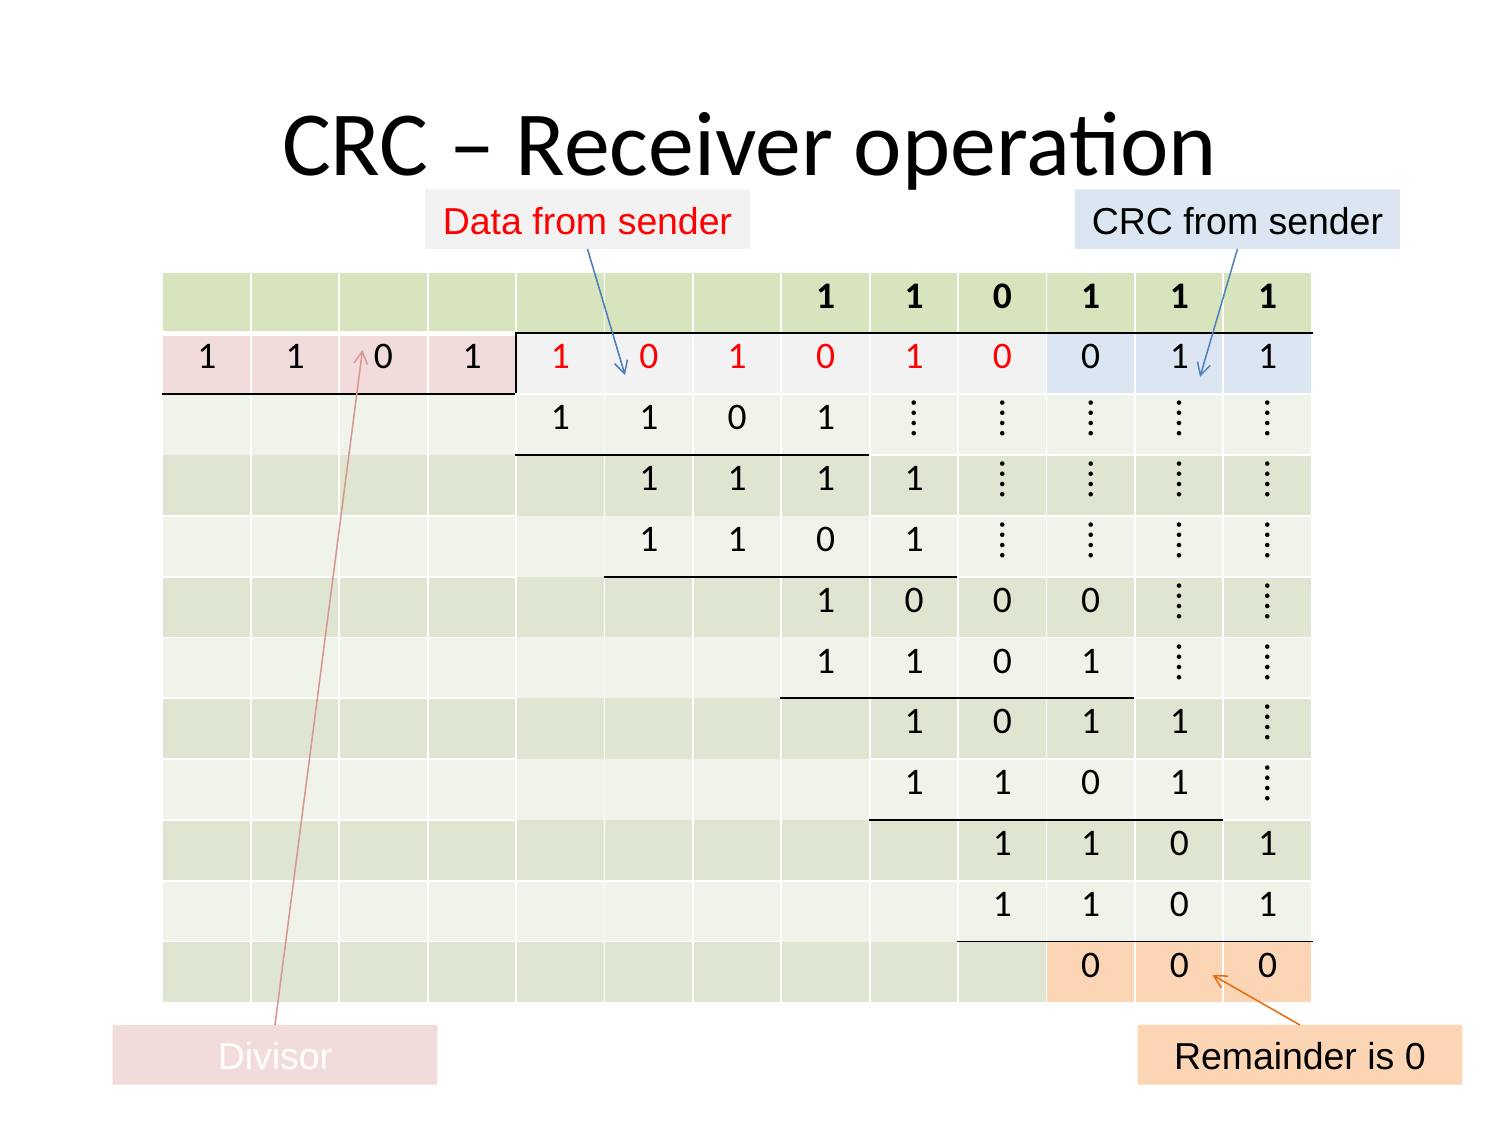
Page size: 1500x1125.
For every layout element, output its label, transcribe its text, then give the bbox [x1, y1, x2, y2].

table_cell ⁞ [1224, 638, 1311, 697]
table_cell [252, 760, 308, 819]
table_cell [252, 578, 332, 637]
table_cell 1 [605, 516, 692, 576]
table_cell [694, 759, 780, 820]
table_cell [694, 820, 780, 880]
text_box Data from sender [425, 189, 750, 249]
table_cell [517, 637, 604, 642]
table_cell 0 [694, 395, 780, 454]
table_cell [517, 577, 604, 637]
table_header 1 [1136, 273, 1222, 332]
table_header 1 [782, 273, 869, 332]
table_cell 0 [959, 578, 1046, 637]
table_cell [340, 455, 347, 509]
table_cell 0 [605, 334, 692, 393]
table_cell [279, 942, 338, 1002]
table_cell 1 [959, 760, 1046, 819]
table_cell [782, 699, 869, 759]
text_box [0, 643, 657, 732]
table_cell [429, 741, 515, 758]
table_cell [163, 517, 250, 576]
table_cell [605, 759, 692, 820]
text_box Remainder is 0 [1137, 1024, 1463, 1085]
table_cell [605, 698, 692, 759]
table_cell [429, 578, 515, 637]
table_cell 0 [959, 334, 1046, 393]
table_cell 1 [694, 334, 780, 393]
table_cell [429, 821, 515, 880]
table_cell [782, 759, 869, 820]
table_cell [252, 821, 300, 880]
table_cell [252, 942, 284, 1002]
table_cell [959, 942, 1046, 1002]
table_cell 1 [1136, 699, 1222, 758]
table_cell [326, 638, 338, 642]
table_cell 0 [959, 638, 1046, 697]
table_header 0 [959, 273, 1046, 332]
table_header [252, 273, 338, 331]
table_cell 1 [1224, 882, 1311, 941]
table_cell [605, 578, 692, 637]
table_cell 1 [871, 699, 957, 758]
table_cell [340, 760, 427, 819]
table_cell [340, 578, 427, 637]
table_header [517, 273, 599, 332]
table_cell 1 [517, 395, 604, 454]
table_cell ⁞ [1136, 578, 1222, 637]
table_cell 1 [605, 395, 692, 454]
table_cell 1 [252, 336, 338, 393]
table_cell [782, 942, 869, 1002]
table_cell ⁞ [1047, 517, 1134, 576]
table_header 1 [1224, 273, 1229, 288]
table_cell [782, 820, 869, 880]
table_cell 0 [782, 334, 869, 393]
table_cell ⁞ [1224, 456, 1311, 515]
table_cell 1 [959, 882, 1046, 941]
table_cell [163, 741, 250, 758]
table_header 1 [1226, 273, 1311, 332]
title CRC – Receiver operation [74, 44, 1426, 233]
table_cell 1 [1136, 760, 1222, 819]
table_cell ⁞ [1224, 578, 1311, 637]
table_cell ⁞ [1224, 517, 1311, 576]
table_cell [163, 638, 250, 642]
table_cell 1 [782, 578, 869, 637]
table_cell [287, 882, 338, 941]
table_cell 1 [163, 336, 250, 393]
table_cell 1 [605, 456, 692, 516]
table_cell 1 [694, 516, 780, 576]
text_box Divisor [112, 1024, 438, 1085]
table_cell [163, 455, 250, 515]
table_cell [694, 942, 780, 1002]
table_cell 1 [871, 517, 957, 576]
table_cell [871, 882, 957, 942]
table_cell 0 [1047, 578, 1134, 637]
table_header [429, 273, 515, 331]
table_cell 0 [782, 516, 869, 576]
table_cell [517, 456, 604, 516]
table_cell [163, 395, 250, 455]
table_cell [871, 821, 957, 880]
table_header [340, 273, 427, 331]
table_header 1 [871, 273, 957, 332]
table_cell 1 [871, 760, 957, 819]
table_cell ⁞ [959, 456, 1046, 515]
table_cell 0 [1136, 942, 1222, 1002]
table_cell 1 [429, 336, 515, 393]
table_cell 0 [340, 336, 427, 393]
table_header [163, 273, 250, 331]
table_cell [350, 395, 427, 455]
table_cell ⁞ [959, 517, 1046, 576]
table_cell 0 [959, 699, 1046, 758]
table_cell 0 [1047, 334, 1134, 393]
table_cell ⁞ [871, 395, 957, 454]
table_cell ⁞ [959, 395, 1046, 454]
table_cell [429, 455, 515, 515]
table_cell [252, 455, 338, 515]
table_cell [295, 821, 338, 880]
table_cell 1 [1047, 638, 1134, 697]
table_header 1 [1047, 273, 1134, 332]
table_cell [429, 395, 515, 455]
table_cell [605, 637, 692, 698]
table_cell 1 [1136, 334, 1222, 393]
table_cell [517, 882, 604, 941]
table_cell [340, 882, 427, 941]
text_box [1230, 955, 1282, 1044]
table_cell [429, 882, 515, 941]
table_cell ⁞ [1136, 456, 1222, 515]
table_cell 1 [782, 456, 869, 516]
table_cell [163, 821, 250, 880]
table_cell [311, 741, 338, 758]
table_cell 0 [1136, 821, 1222, 880]
table_cell ⁞ [1224, 395, 1311, 454]
table_cell 1 [871, 638, 957, 697]
table_cell 1 [1047, 882, 1134, 941]
table_cell ⁞ [1224, 760, 1311, 819]
table_cell [694, 882, 780, 941]
table_cell [340, 638, 427, 642]
table_cell 1 [959, 821, 1046, 880]
table_cell [605, 820, 692, 880]
table_cell [782, 882, 869, 942]
table_cell 1 [782, 637, 869, 697]
table_cell [303, 760, 338, 819]
table_cell [252, 638, 324, 642]
table_cell [163, 882, 250, 941]
table_cell [343, 455, 427, 515]
text_box CRC from sender [1074, 189, 1400, 249]
table_cell ⁞ [1136, 517, 1222, 576]
table_cell [327, 578, 338, 637]
table_cell 1 [1047, 699, 1134, 758]
table_cell [340, 942, 427, 1002]
table_cell [517, 820, 604, 880]
table_cell [429, 517, 515, 576]
table_cell 0 [1047, 942, 1134, 1002]
table_cell [429, 638, 515, 642]
table_cell 1 [1047, 821, 1134, 880]
table_cell 1 [871, 456, 957, 515]
table_cell 1 [694, 456, 780, 516]
table_cell [429, 942, 515, 1002]
table_cell [605, 882, 692, 941]
table_cell 1 [1224, 821, 1311, 880]
table_cell [517, 942, 604, 1002]
table_cell 0 [1136, 882, 1222, 941]
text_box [543, 293, 670, 332]
table_cell 1 [871, 334, 957, 393]
table_cell ⁞ [1224, 699, 1311, 758]
table_cell [517, 741, 604, 759]
table_cell [871, 942, 957, 1002]
table_cell [694, 578, 780, 637]
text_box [1155, 294, 1283, 333]
table_cell [163, 942, 250, 1002]
table_cell [605, 942, 692, 1002]
table_cell [252, 741, 310, 758]
table_cell [252, 395, 338, 455]
table_cell 0 [1224, 942, 1311, 1002]
table_cell [252, 882, 292, 941]
table_cell ⁞ [1136, 638, 1222, 697]
table_cell 0 [871, 578, 957, 637]
table_cell [340, 821, 427, 880]
table_cell [163, 760, 250, 819]
table_cell [163, 578, 250, 637]
table_cell [340, 517, 427, 576]
table_cell 0 [1047, 760, 1134, 819]
table_cell [517, 759, 604, 820]
table_cell [517, 516, 604, 577]
table_cell ⁞ [1047, 395, 1134, 454]
table_cell [694, 698, 780, 759]
table_cell [252, 517, 338, 576]
table_cell 1 [1224, 334, 1311, 393]
table_cell [694, 637, 780, 698]
table_header [605, 273, 692, 332]
table_cell [429, 760, 515, 819]
table_cell [340, 741, 427, 758]
table_cell [340, 395, 355, 455]
table_cell ⁞ [1047, 456, 1134, 515]
table_cell 1 [517, 334, 604, 393]
table_cell ⁞ [1136, 395, 1222, 454]
table_cell 1 [782, 395, 869, 454]
table_header [596, 273, 604, 292]
table_header [694, 273, 780, 332]
